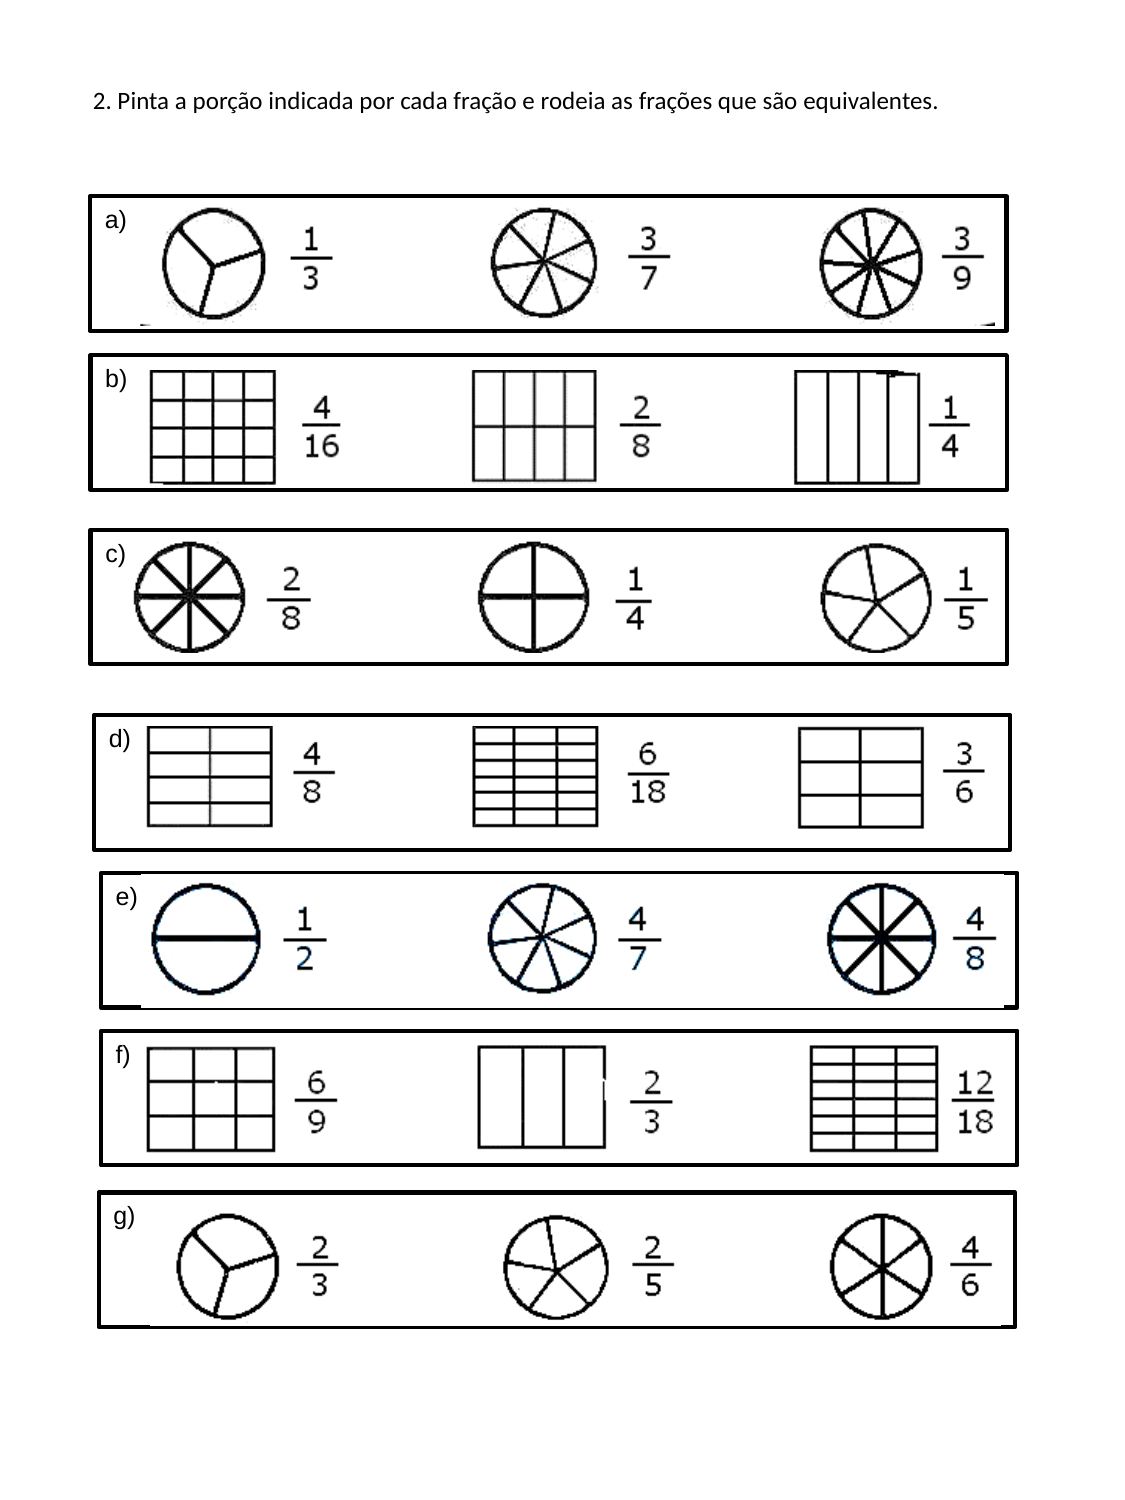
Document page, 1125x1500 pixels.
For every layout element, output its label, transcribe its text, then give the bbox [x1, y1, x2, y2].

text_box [89, 196, 1018, 1330]
text_box 2. Pinta a porção indicada por cada fração e rodeia as frações que são equivalentes. [78, 76, 965, 122]
